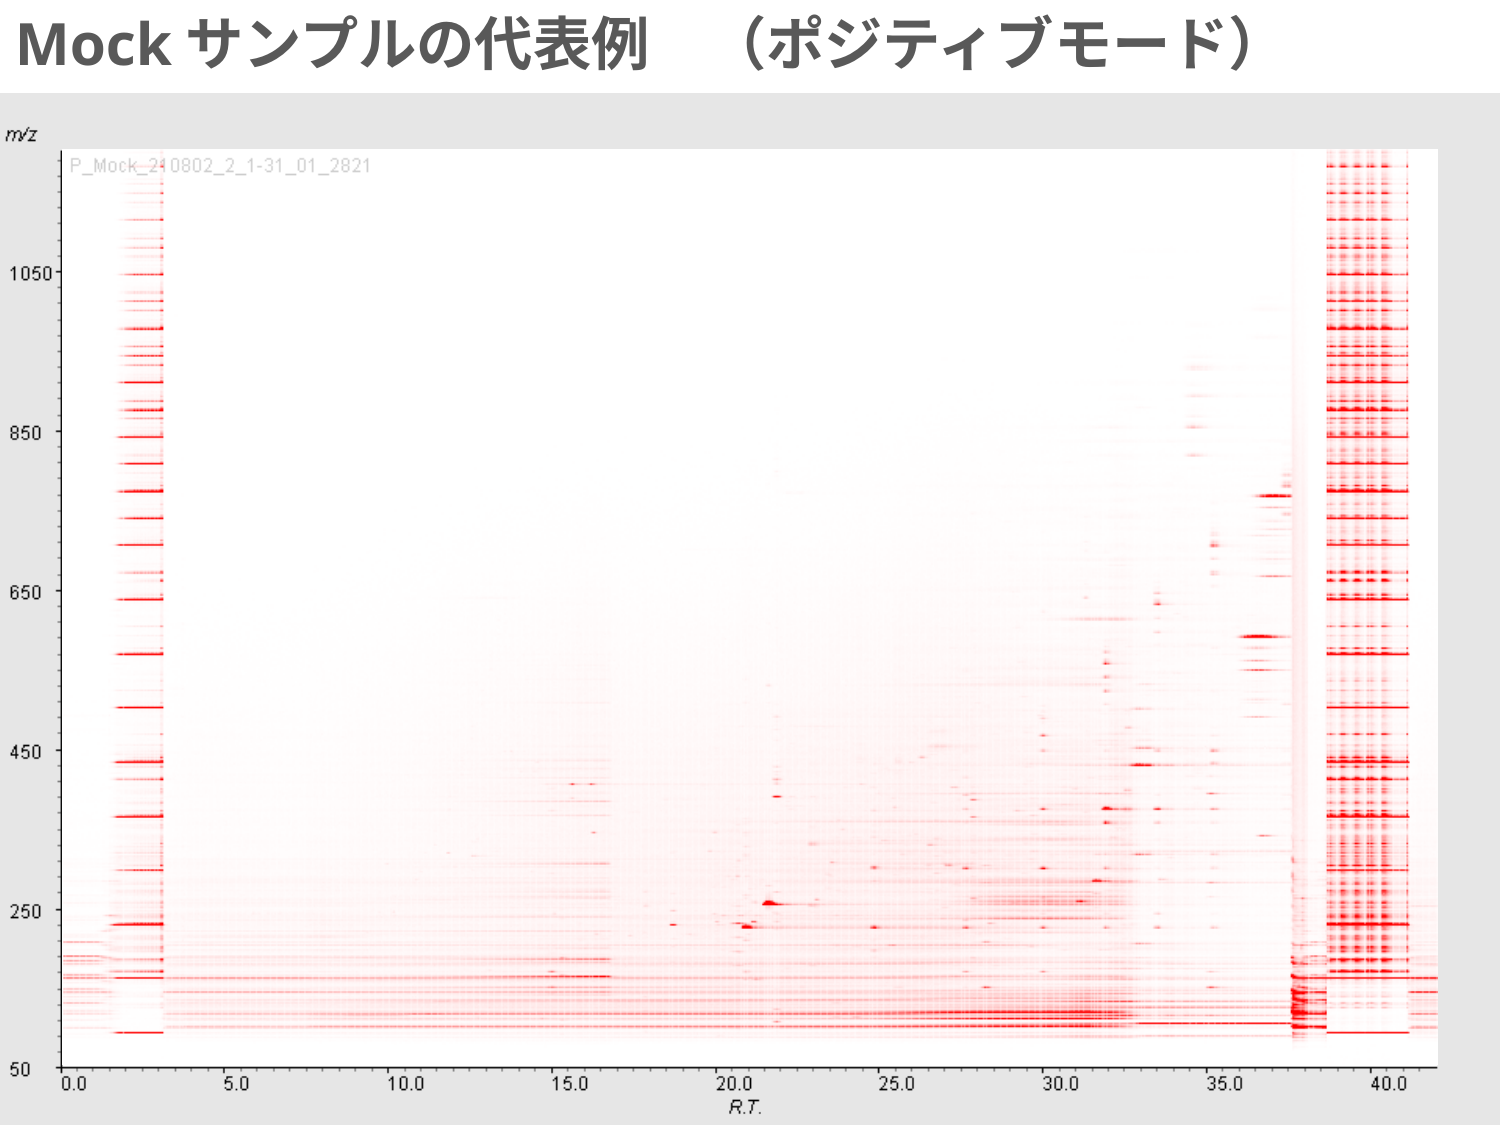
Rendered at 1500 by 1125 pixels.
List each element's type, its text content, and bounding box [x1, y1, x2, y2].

text_box Mockサンプルの代表例 （ポジティブモード） [0, 0, 1500, 63]
picture [0, 93, 1500, 1125]
